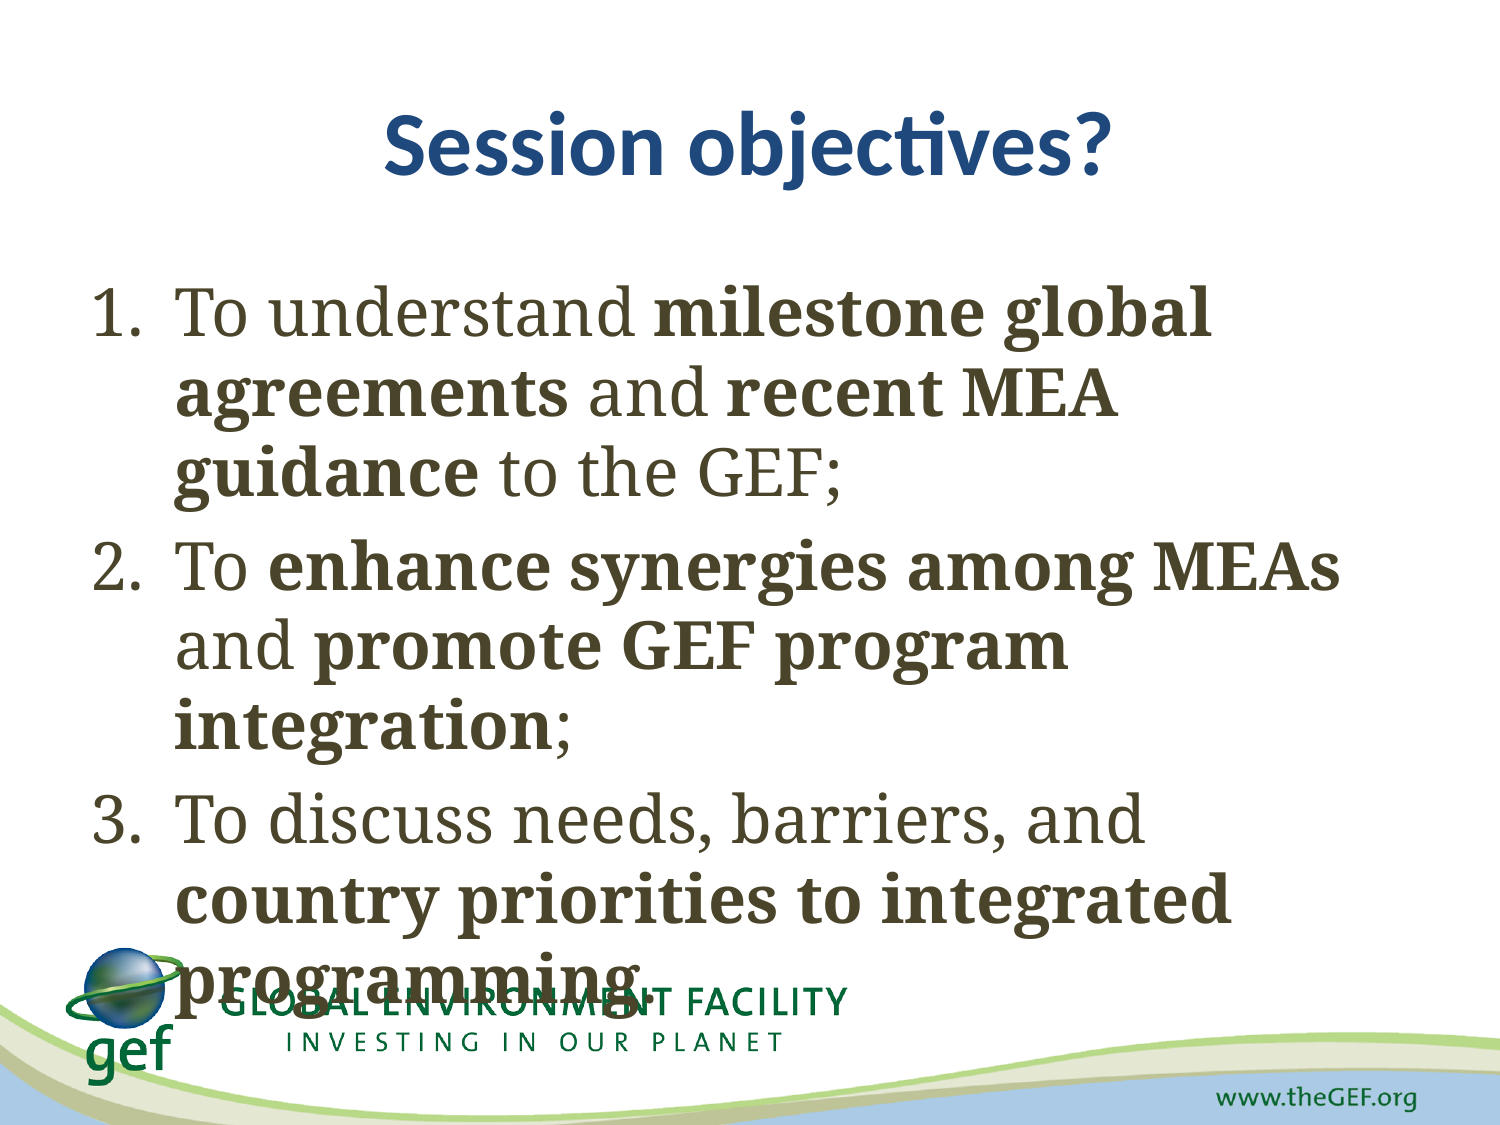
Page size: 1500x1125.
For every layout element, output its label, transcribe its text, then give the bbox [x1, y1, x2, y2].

title Session objectives? [74, 44, 1426, 233]
list To understand milestone global agreements and recent MEA guidance to the GEF; To enhance synergies among MEAs and promote GEF program integration; To discuss needs, barriers, and country priorities to integrated programming. [74, 262, 1426, 1006]
picture [0, 920, 1500, 1125]
